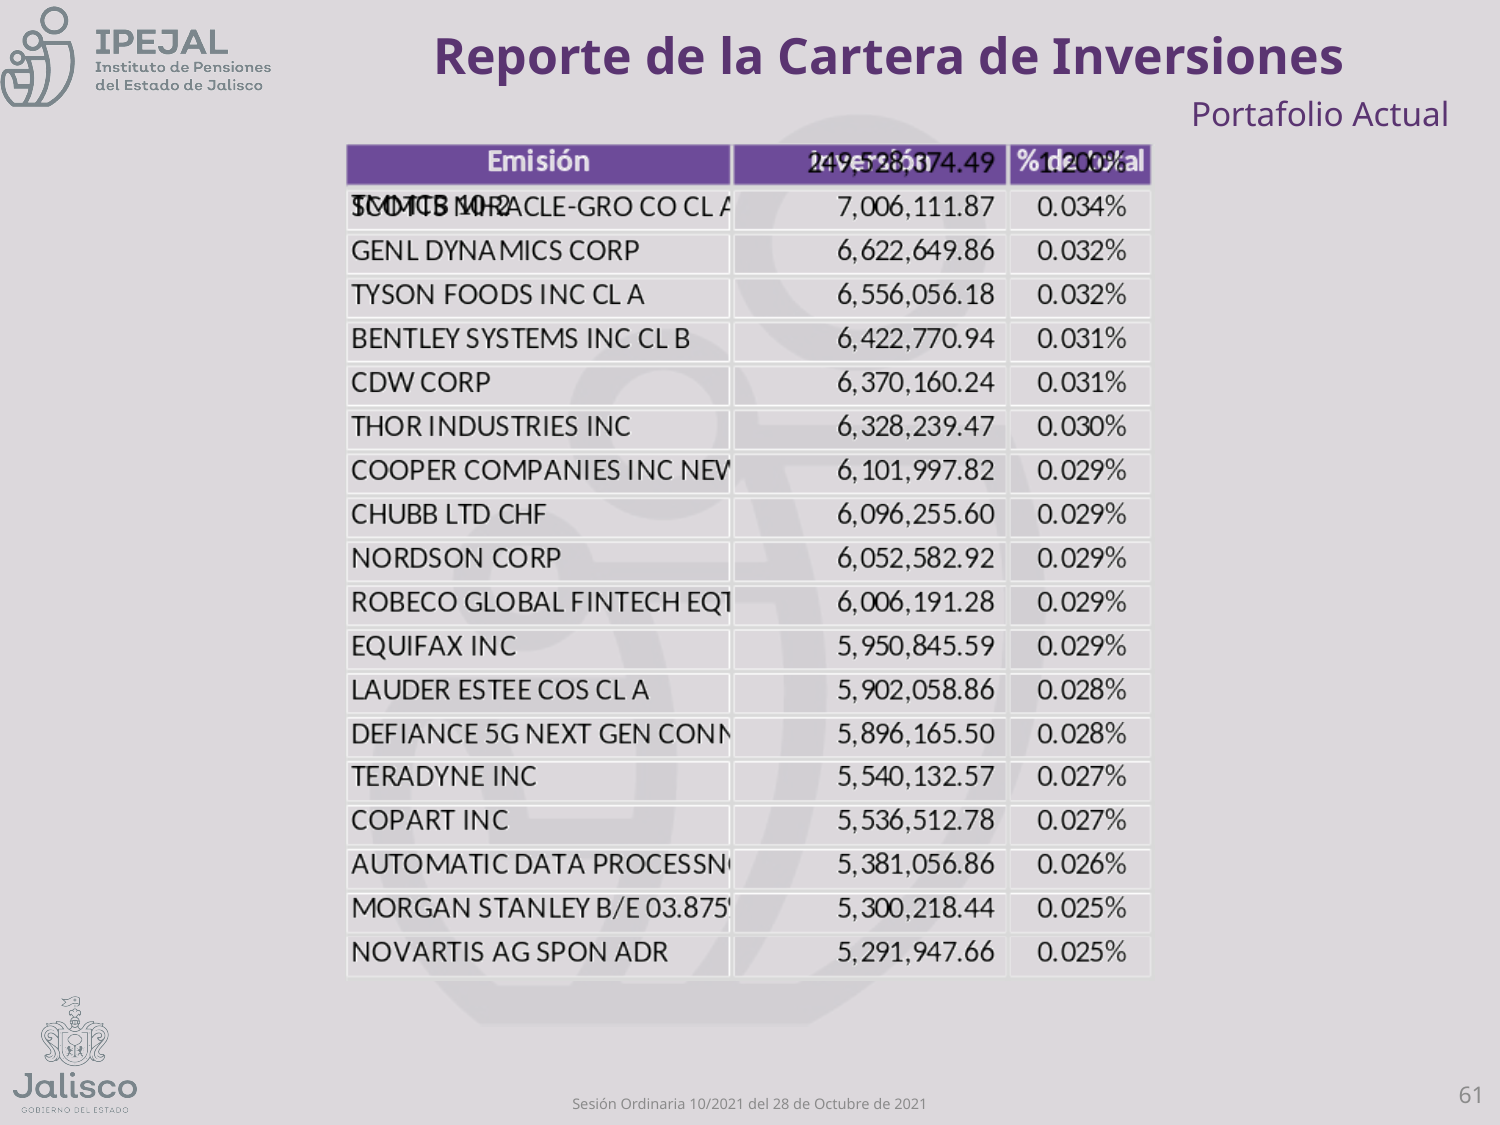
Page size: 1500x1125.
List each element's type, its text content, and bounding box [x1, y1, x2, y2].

picture [344, 143, 1156, 982]
picture [0, 988, 166, 1125]
slide_number 61 [1411, 1066, 1500, 1125]
text_box Portafolio Actual [1176, 86, 1465, 141]
picture [0, 6, 271, 107]
text_box Reporte de la Cartera de Inversiones [277, 23, 1500, 149]
footer Sesión Ordinaria 10/2021 del 28 de Octubre de 2021 [472, 1074, 1028, 1125]
